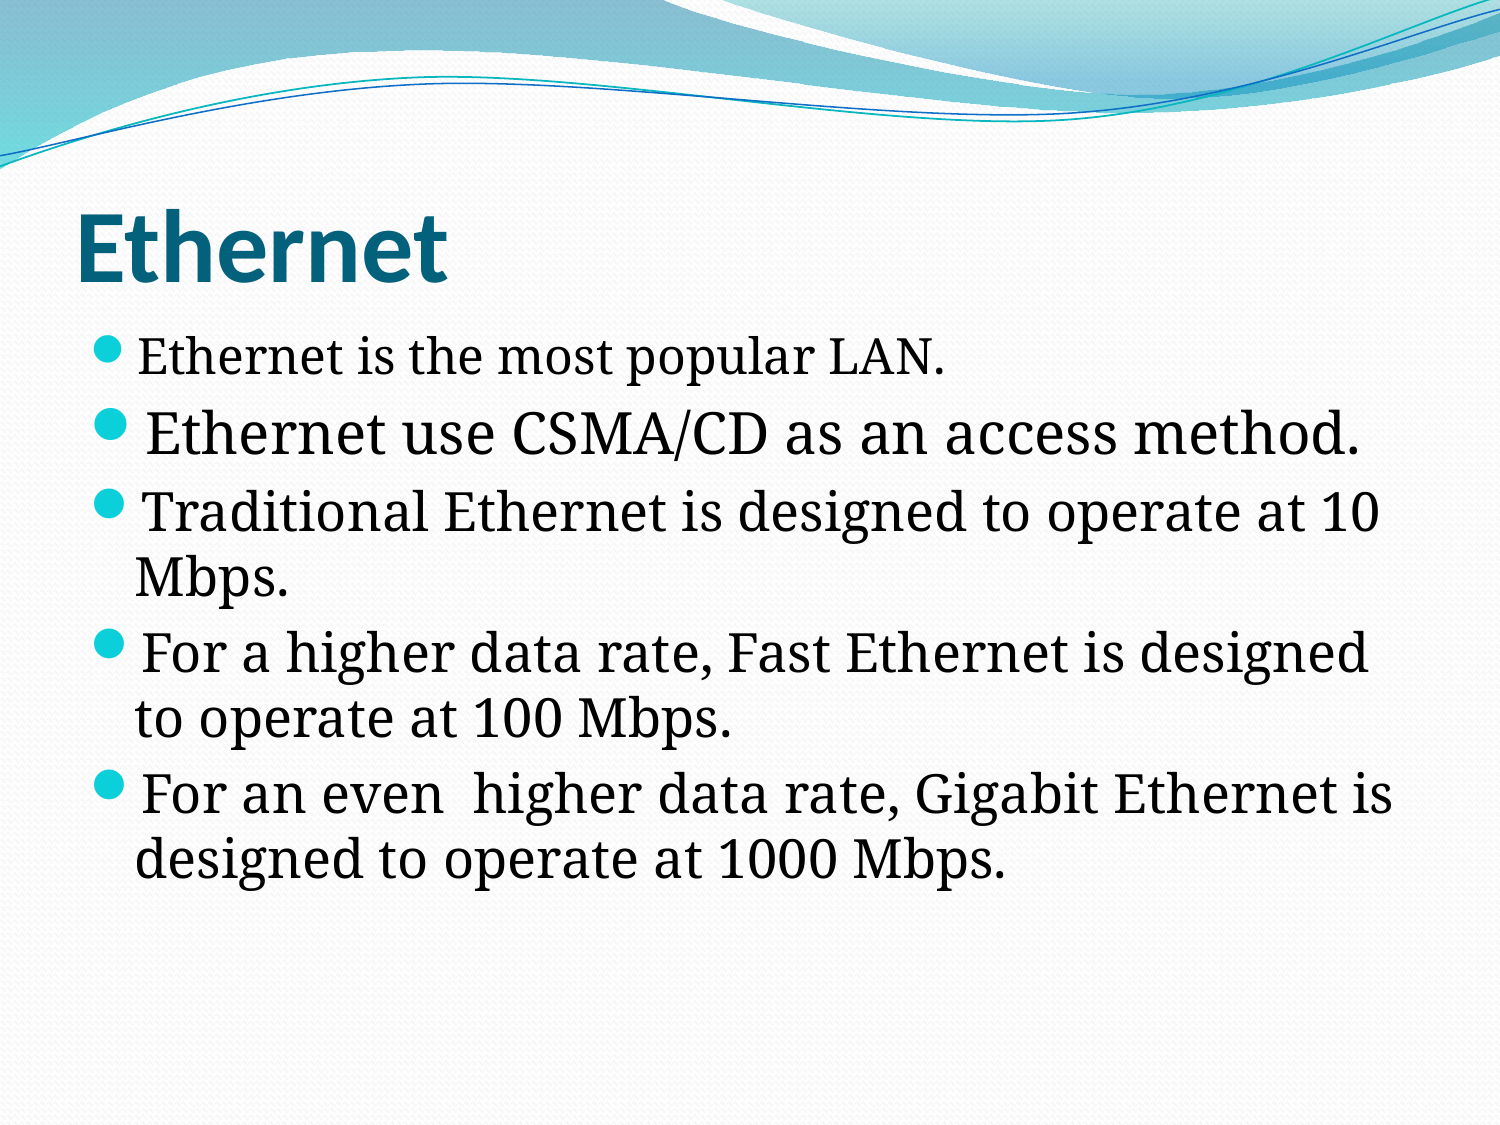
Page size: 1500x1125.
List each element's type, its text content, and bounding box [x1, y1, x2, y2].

title Ethernet [75, 115, 1425, 303]
list Ethernet is the most popular LAN. Ethernet use CSMA/CD as an access method. Traditional Ethernet is designed to operate at 10 Mbps. For a higher data rate, Fast Ethernet is designed to operate at 100 Mbps. For an even higher data rate, Gigabit Ethernet is designed to operate at 1000 Mbps. [75, 317, 1425, 1125]
